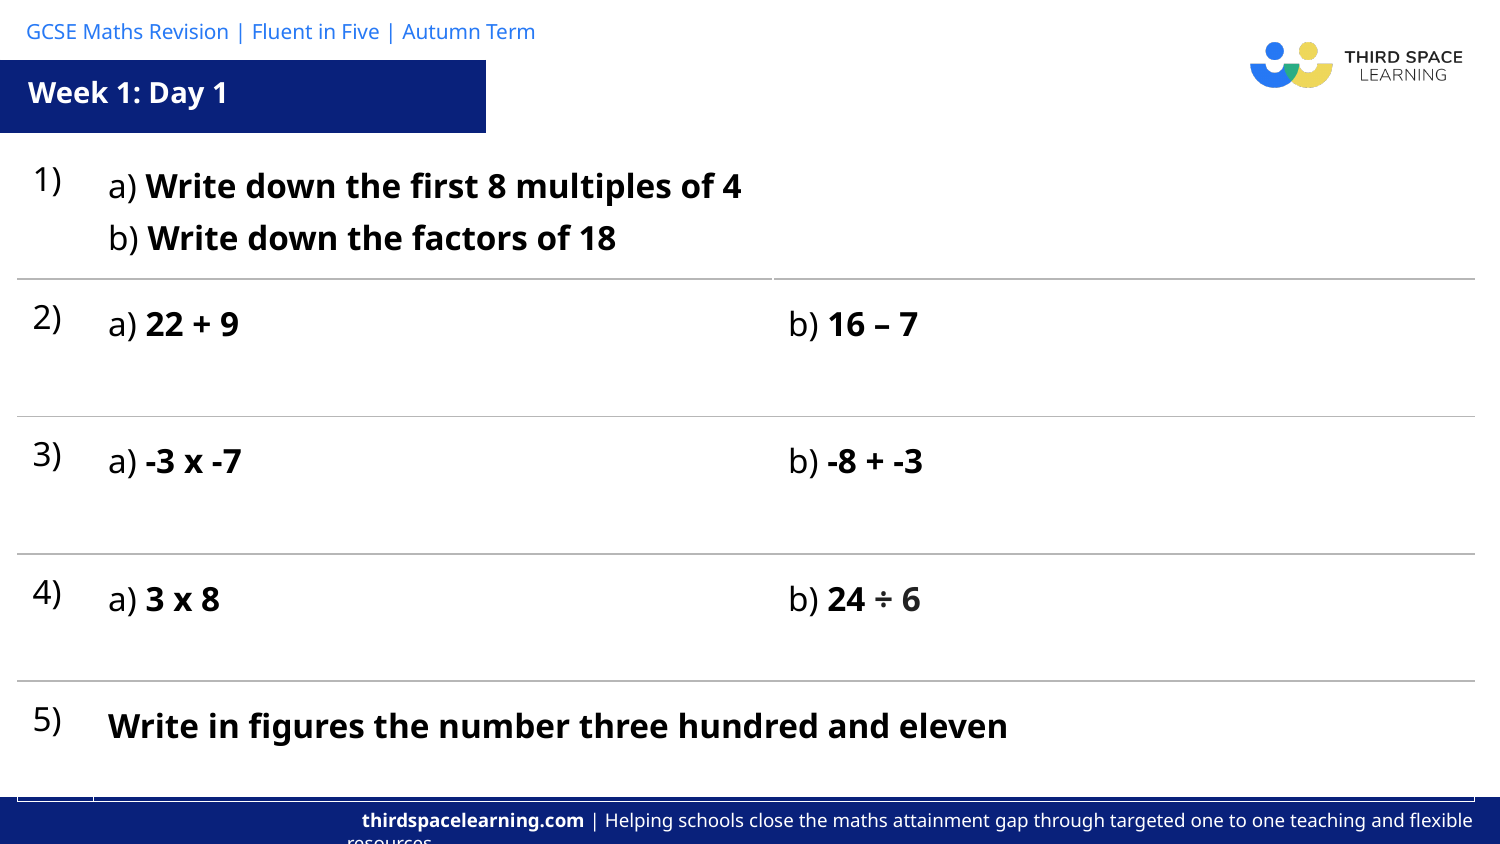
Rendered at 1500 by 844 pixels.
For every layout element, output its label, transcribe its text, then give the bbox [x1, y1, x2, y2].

table_header 1) [18, 142, 93, 278]
table_cell a) 22 + 9 [94, 280, 772, 416]
table_cell b) 16 – 7 [774, 280, 1474, 416]
table_cell 2) [18, 280, 93, 416]
table_header a) Write down the first 8 multiples of 4 b) Write down the factors of 18 [94, 142, 1474, 278]
table_cell 4) [18, 555, 93, 680]
table_cell 5) [18, 682, 93, 801]
table_cell a) -3 x -7 [94, 417, 772, 553]
table_cell 3) [18, 417, 93, 553]
table_cell Write in figures the number three hundred and eleven [94, 682, 1474, 801]
table_cell b) 24 ÷ 6 [774, 555, 1474, 680]
text_box Week 1: Day 1 [13, 59, 383, 125]
table_cell a) 3 x 8 [94, 555, 772, 680]
picture [1250, 33, 1465, 99]
table_cell b) -8 + -3 [774, 417, 1474, 553]
